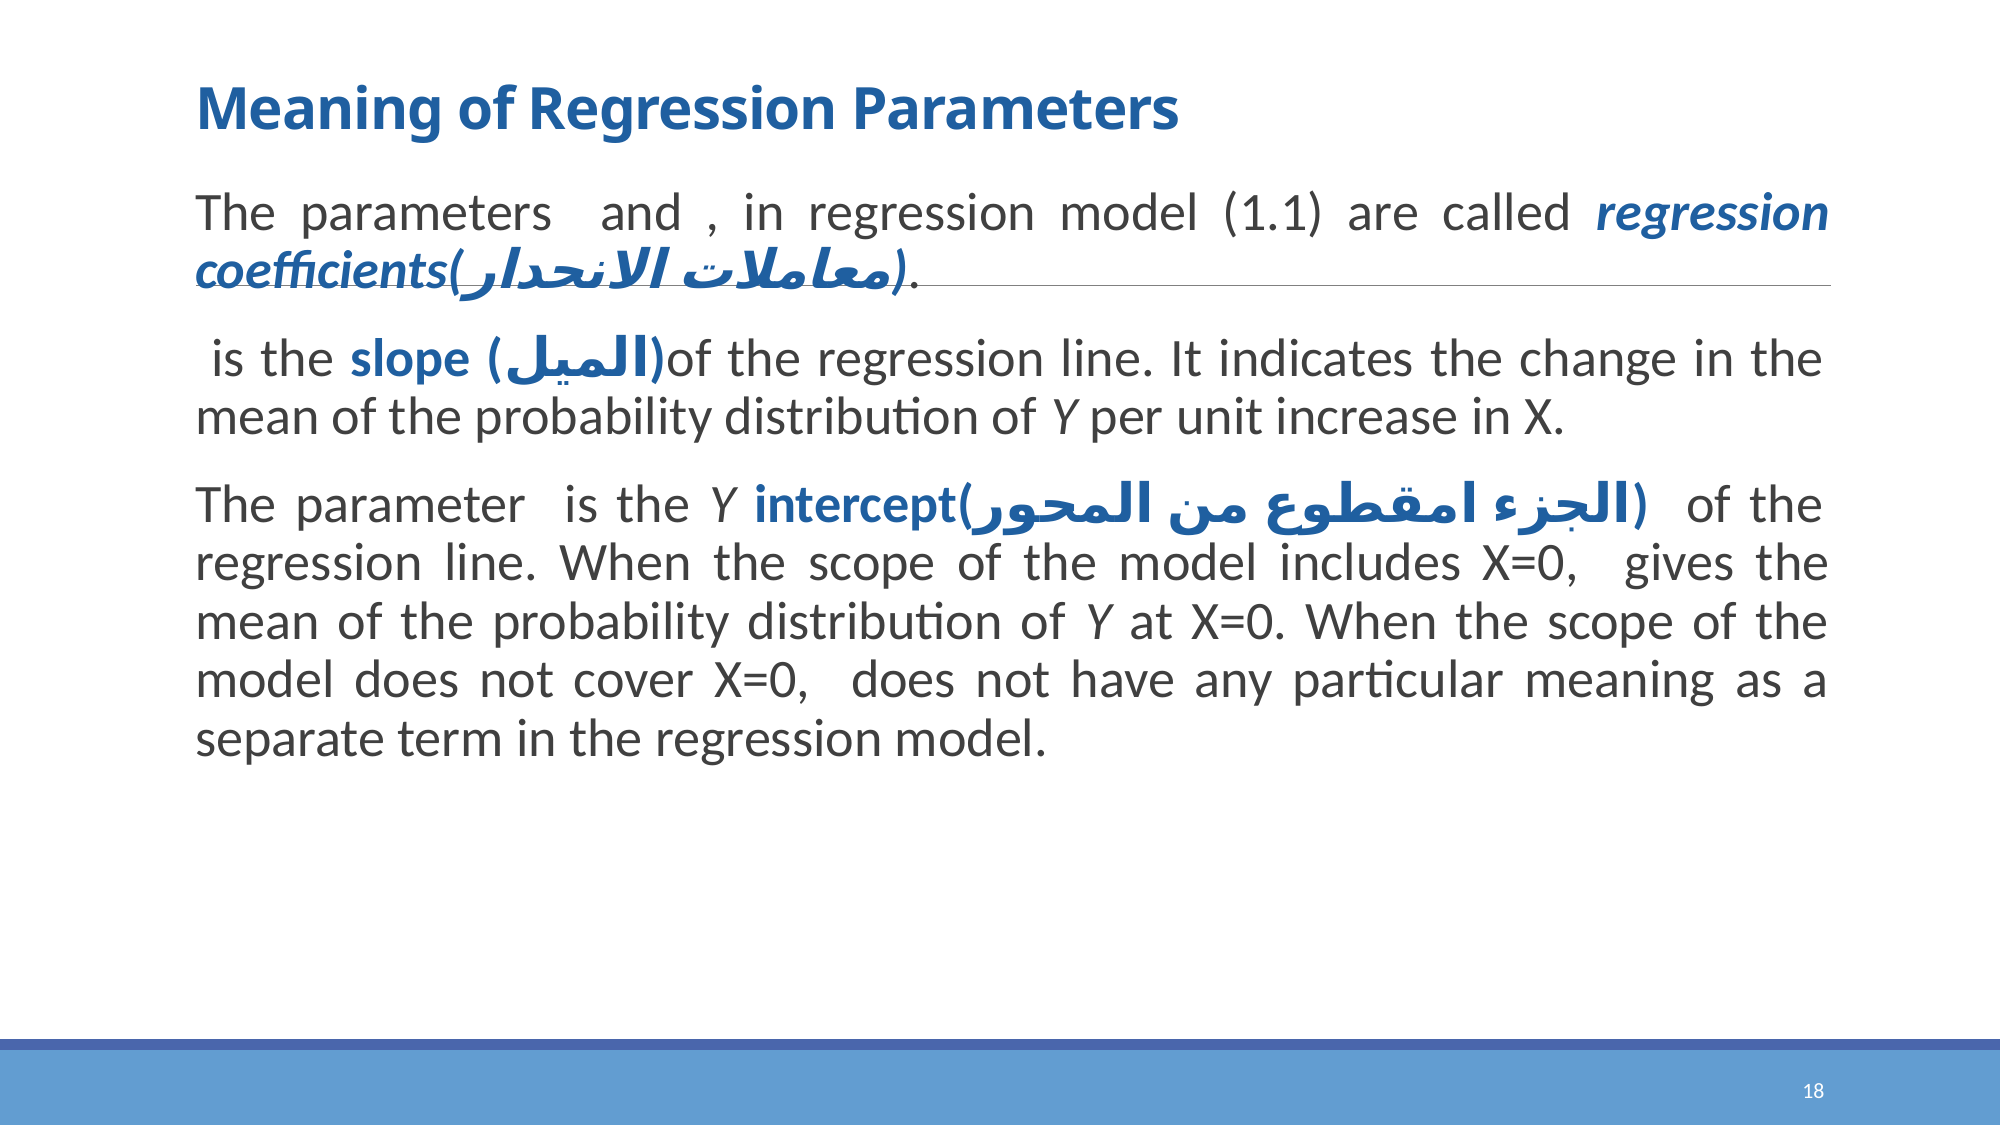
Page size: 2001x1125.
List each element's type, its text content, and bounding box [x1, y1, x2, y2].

title Meaning of Regression Parameters [180, 47, 1830, 149]
slide_number 18 [1624, 1059, 1840, 1120]
